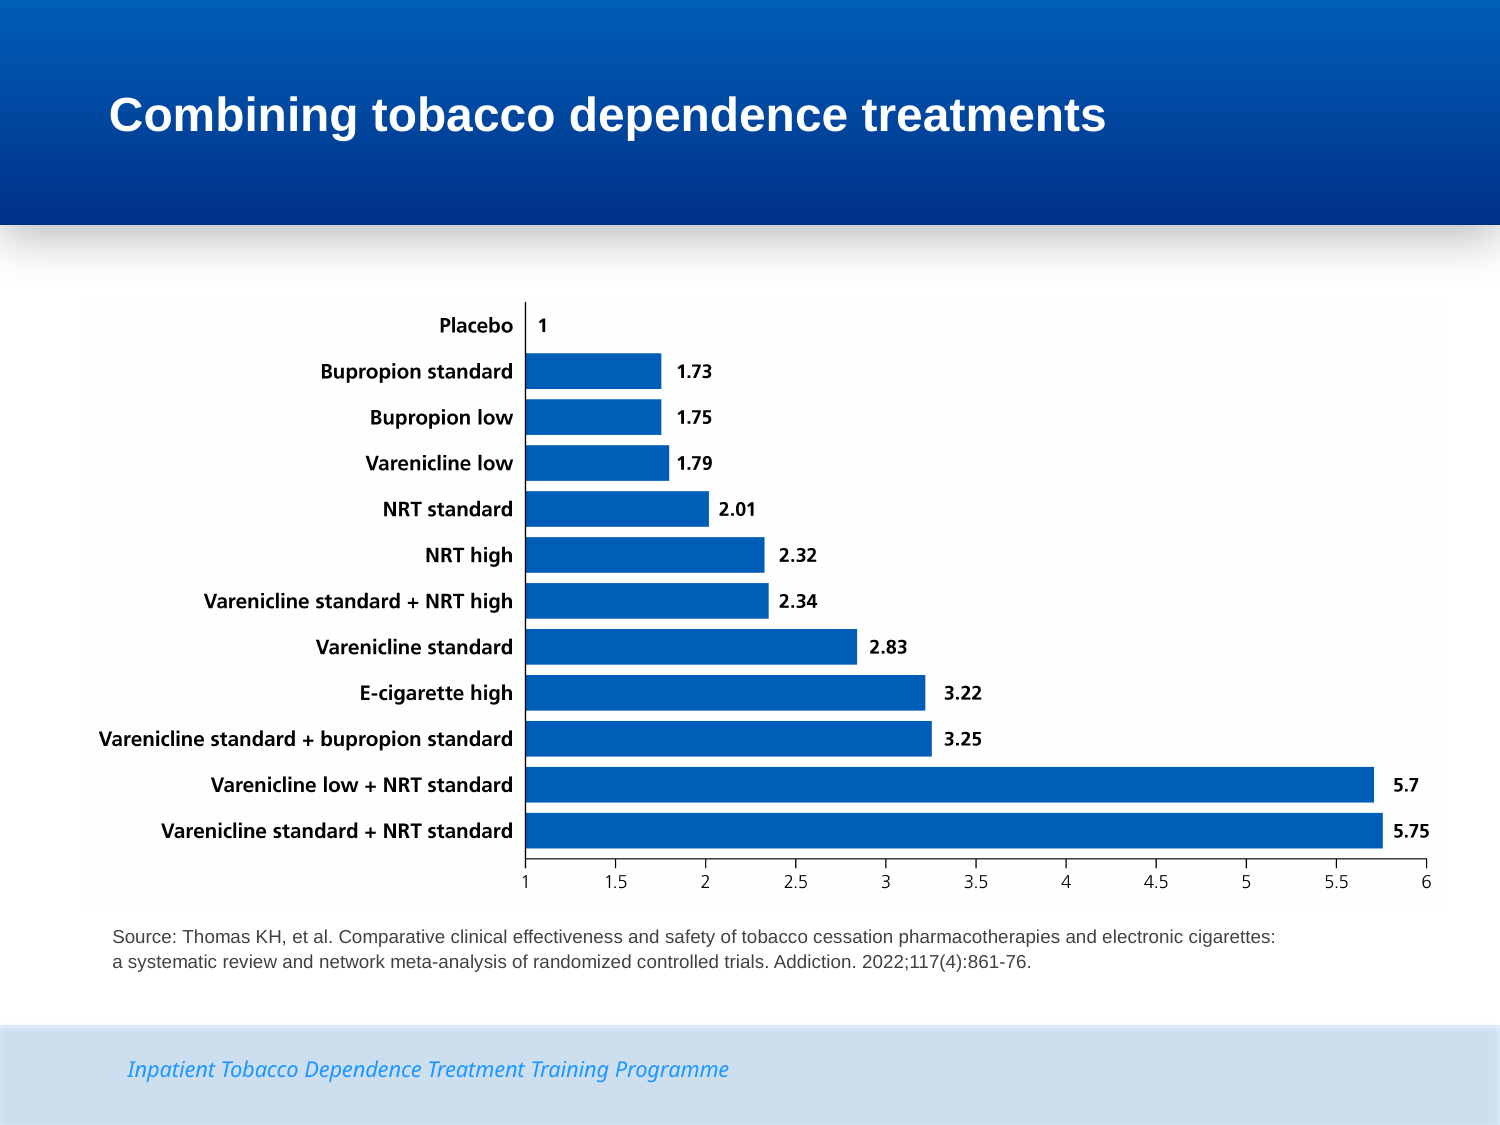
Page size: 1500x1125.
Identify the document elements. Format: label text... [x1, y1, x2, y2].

title Combining tobacco dependence treatments [93, 24, 1401, 201]
text_box Inpatient Tobacco Dependence Treatment Training Programme [113, 1042, 994, 1096]
picture [84, 298, 1449, 911]
text_box Source: Thomas KH, et al. Comparative clinical effectiveness and safety of tobacco cessation pharmacotherapies and electronic cigarettes: a systematic review and network meta-analysis of randomized controlled trials. Addiction. 2022;117(4):861-76. [97, 919, 1405, 985]
